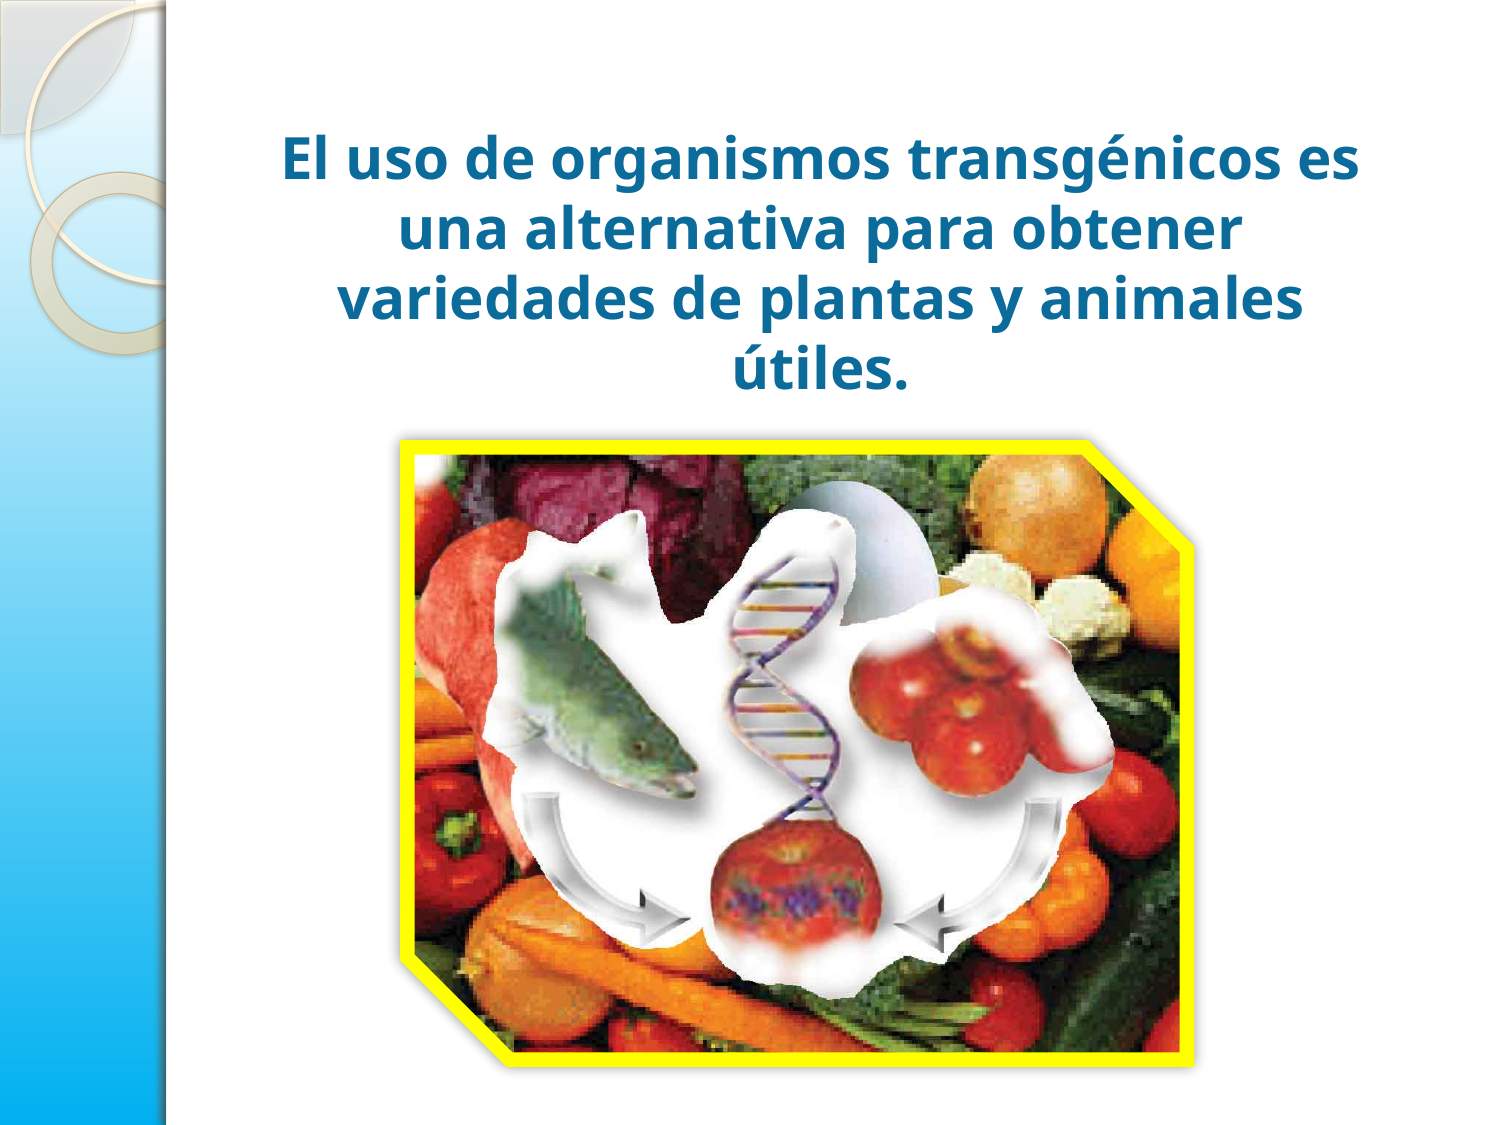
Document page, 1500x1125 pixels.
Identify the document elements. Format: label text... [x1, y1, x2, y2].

text_box El uso de organismos transgénicos es una alternativa para obtener variedades de plantas y animales útiles. [253, 113, 1388, 409]
picture [407, 447, 1188, 1060]
